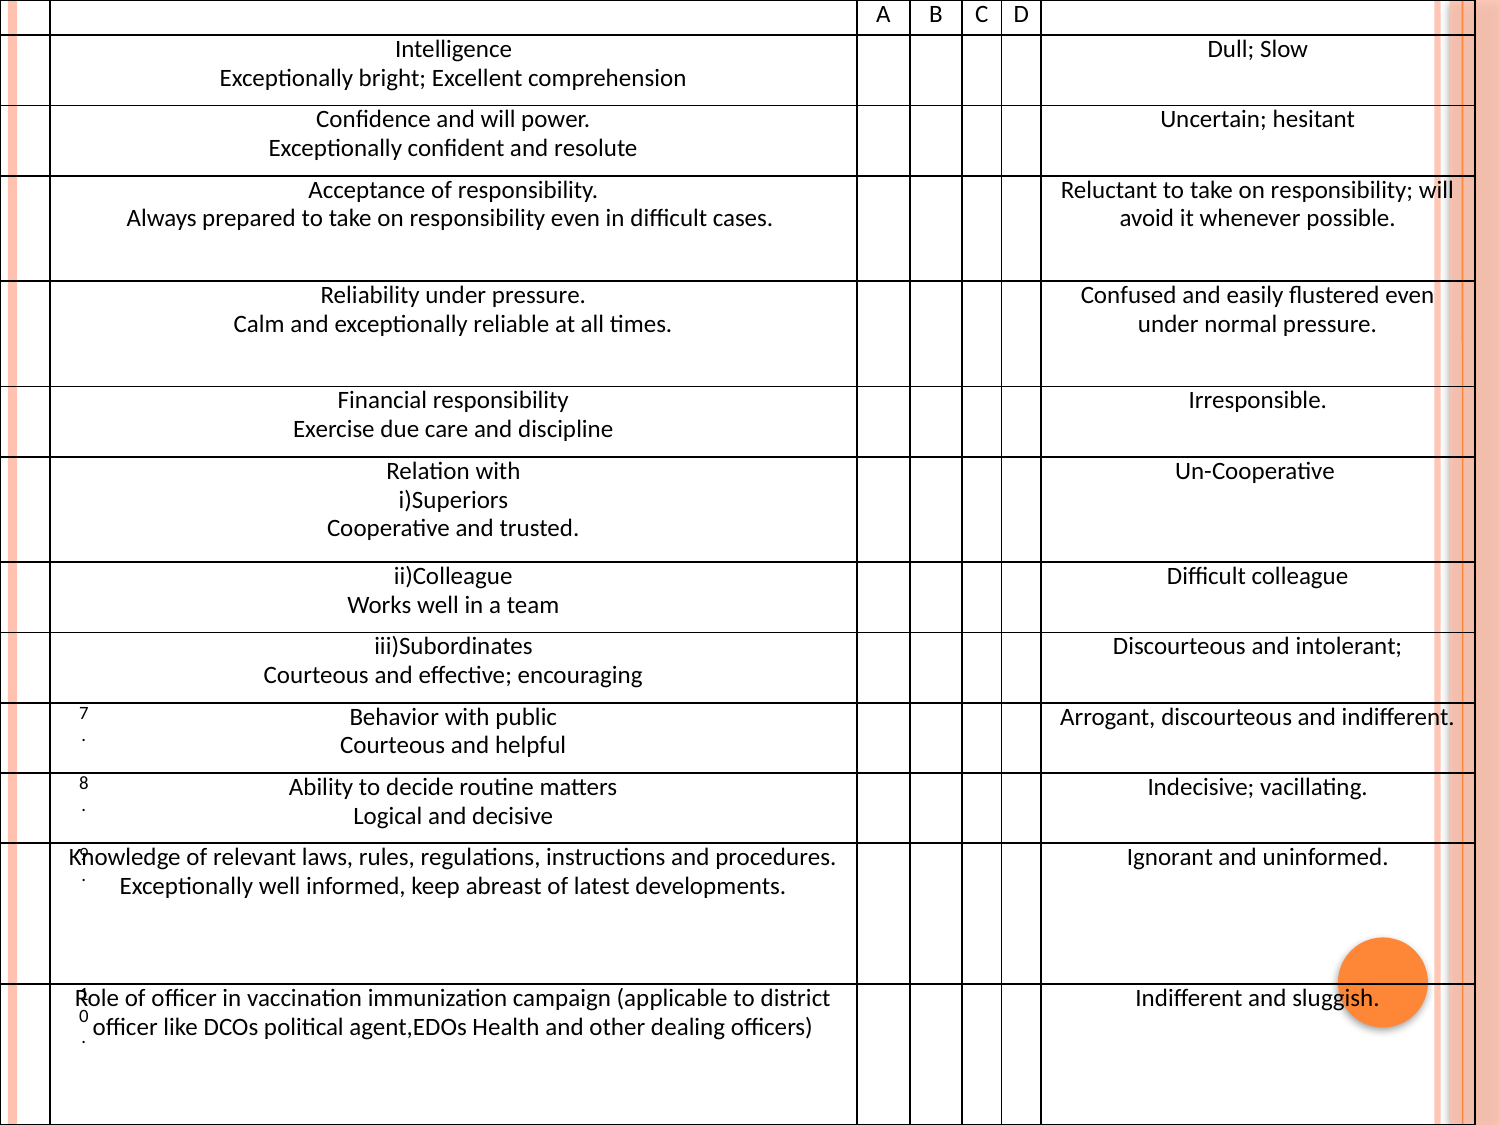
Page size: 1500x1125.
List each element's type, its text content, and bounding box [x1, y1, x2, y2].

table_cell [1, 633, 49, 702]
table_cell Behavior with public Courteous and helpful [51, 704, 856, 772]
table_cell Relation with i)Superiors Cooperative and trusted. [51, 458, 856, 561]
table_cell iii)Subordinates Courteous and effective; encouraging [51, 633, 856, 702]
table_cell Discourteous and intolerant; [1042, 633, 1474, 702]
table_cell [911, 282, 961, 386]
table_cell Ignorant and uninformed. [1042, 844, 1474, 983]
table_cell [1, 563, 49, 632]
table_cell [858, 844, 909, 983]
table_cell [1002, 844, 1040, 983]
table_cell Irresponsible. [1042, 387, 1474, 456]
table_cell ii)Colleague Works well in a team [51, 563, 856, 632]
table_cell [963, 563, 1001, 632]
table_header A [858, 1, 909, 34]
table_cell Arrogant, discourteous and indifferent. [1042, 704, 1474, 772]
table_cell 8. [1, 774, 49, 842]
table_cell [911, 633, 961, 702]
table_cell [1, 106, 49, 175]
table_cell [911, 106, 961, 175]
table_cell Un-Cooperative [1042, 458, 1474, 561]
table_cell [858, 563, 909, 632]
table_cell [911, 458, 961, 561]
table_cell [1002, 36, 1040, 105]
table_cell [963, 985, 1001, 1124]
table_cell [963, 633, 1001, 702]
table_cell [858, 985, 909, 1124]
table_cell Indecisive; vacillating. [1042, 774, 1474, 842]
table_cell [963, 387, 1001, 456]
table_cell Ability to decide routine matters Logical and decisive [51, 774, 856, 842]
table_cell [858, 106, 909, 175]
table_cell [1, 387, 49, 456]
table_cell [1002, 106, 1040, 175]
table_cell [963, 36, 1001, 105]
table_cell Reliability under pressure. Calm and exceptionally reliable at all times. [51, 282, 856, 386]
table_cell [911, 36, 961, 105]
table_header [1, 1, 49, 34]
table_cell [1, 36, 49, 105]
table_cell [858, 458, 909, 561]
table_cell [963, 704, 1001, 772]
table_cell [911, 774, 961, 842]
table_header D [1002, 1, 1040, 34]
table_cell [1002, 563, 1040, 632]
table_cell [858, 177, 909, 280]
table_cell 10. [1, 985, 49, 1124]
table_cell [911, 844, 961, 983]
table_cell [911, 985, 961, 1124]
table_cell [1002, 177, 1040, 280]
table_cell [1002, 282, 1040, 386]
table_cell Intelligence Exceptionally bright; Excellent comprehension [51, 36, 856, 105]
table_cell Confidence and will power. Exceptionally confident and resolute [51, 106, 856, 175]
table_cell [1002, 458, 1040, 561]
table_cell [858, 282, 909, 386]
table_cell 9. [1, 844, 49, 983]
table_cell Difficult colleague [1042, 563, 1474, 632]
table_cell [911, 177, 961, 280]
table_cell [963, 177, 1001, 280]
table_cell Role of officer in vaccination immunization campaign (applicable to district officer like DCOs political agent,EDOs Health and other dealing officers) [51, 985, 856, 1124]
table_cell [1002, 985, 1040, 1124]
table_cell 7. [1, 704, 49, 772]
table_cell [858, 774, 909, 842]
table_cell [911, 704, 961, 772]
table_cell [963, 774, 1001, 842]
table_cell Knowledge of relevant laws, rules, regulations, instructions and procedures. Exceptionally well informed, keep abreast of latest developments. [51, 844, 856, 983]
table_cell [858, 704, 909, 772]
table_cell [1, 458, 49, 561]
table_cell Financial responsibility Exercise due care and discipline [51, 387, 856, 456]
table_cell [911, 563, 961, 632]
table_cell [1002, 633, 1040, 702]
table_cell [1, 282, 49, 386]
table_header B [911, 1, 961, 34]
table_cell [963, 458, 1001, 561]
table_header [1042, 1, 1474, 34]
table_cell [858, 633, 909, 702]
table_cell [858, 36, 909, 105]
table_cell [911, 387, 961, 456]
table_cell Indifferent and sluggish. [1042, 985, 1474, 1124]
table_cell [1002, 704, 1040, 772]
table_cell [1002, 774, 1040, 842]
table_cell [963, 282, 1001, 386]
table_cell Confused and easily flustered even under normal pressure. [1042, 282, 1474, 386]
table_header C [963, 1, 1001, 34]
table_cell [963, 844, 1001, 983]
table_cell Dull; Slow [1042, 36, 1474, 105]
table_cell [963, 106, 1001, 175]
table_cell Reluctant to take on responsibility; will avoid it whenever possible. [1042, 177, 1474, 280]
table_cell [1, 177, 49, 280]
table_cell Acceptance of responsibility. Always prepared to take on responsibility even in difficult cases. [51, 177, 856, 280]
table_cell Uncertain; hesitant [1042, 106, 1474, 175]
table_cell [1002, 387, 1040, 456]
table_header [51, 1, 856, 34]
table_cell [858, 387, 909, 456]
